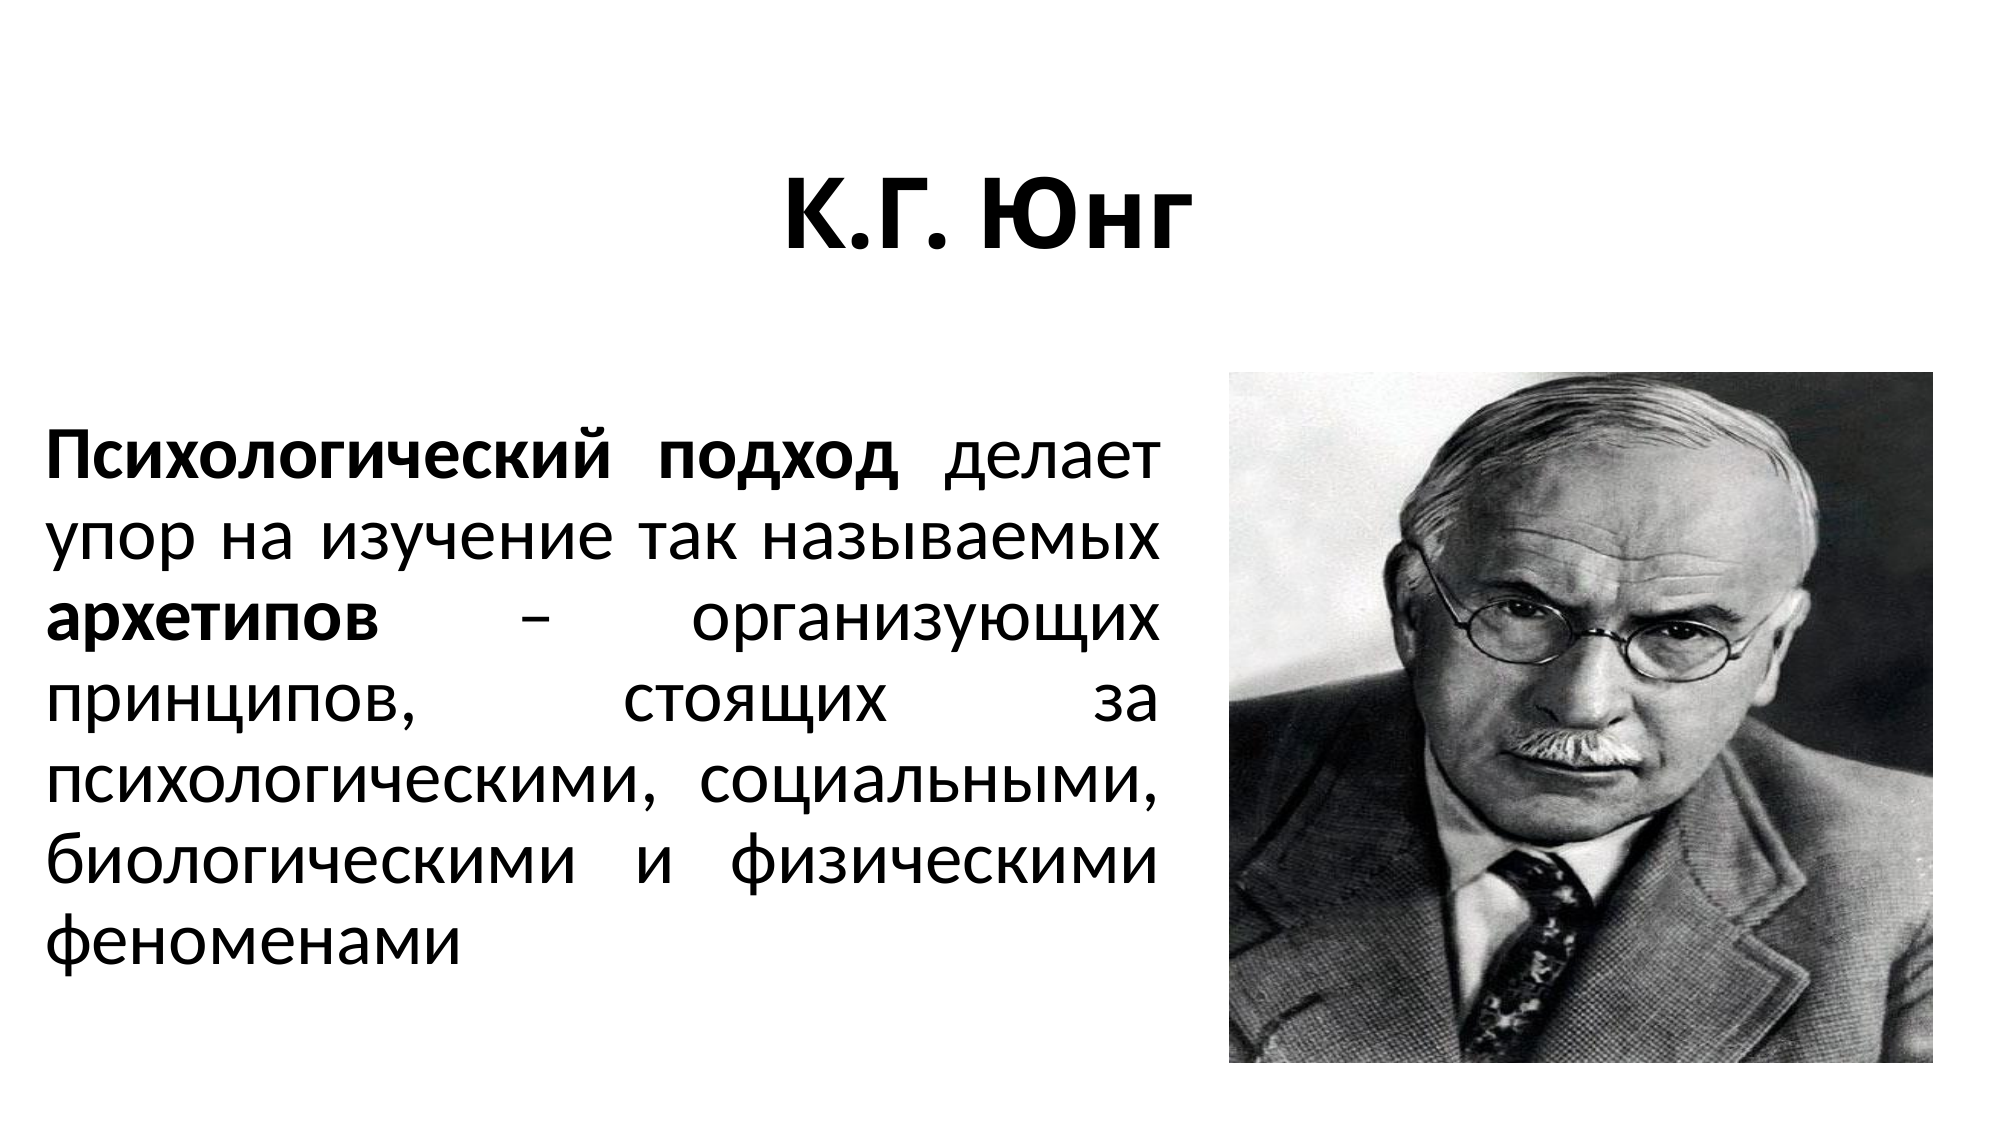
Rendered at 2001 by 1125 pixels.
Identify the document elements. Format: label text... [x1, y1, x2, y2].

title К.Г. Юнг [137, 59, 1863, 278]
list Психологический подход делает упор на изучение так называемых архетипов – организующих принципов, стоящих за психологическими, социальными, биологическими и физическими феноменами [30, 406, 1177, 1063]
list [1229, 372, 1933, 1063]
